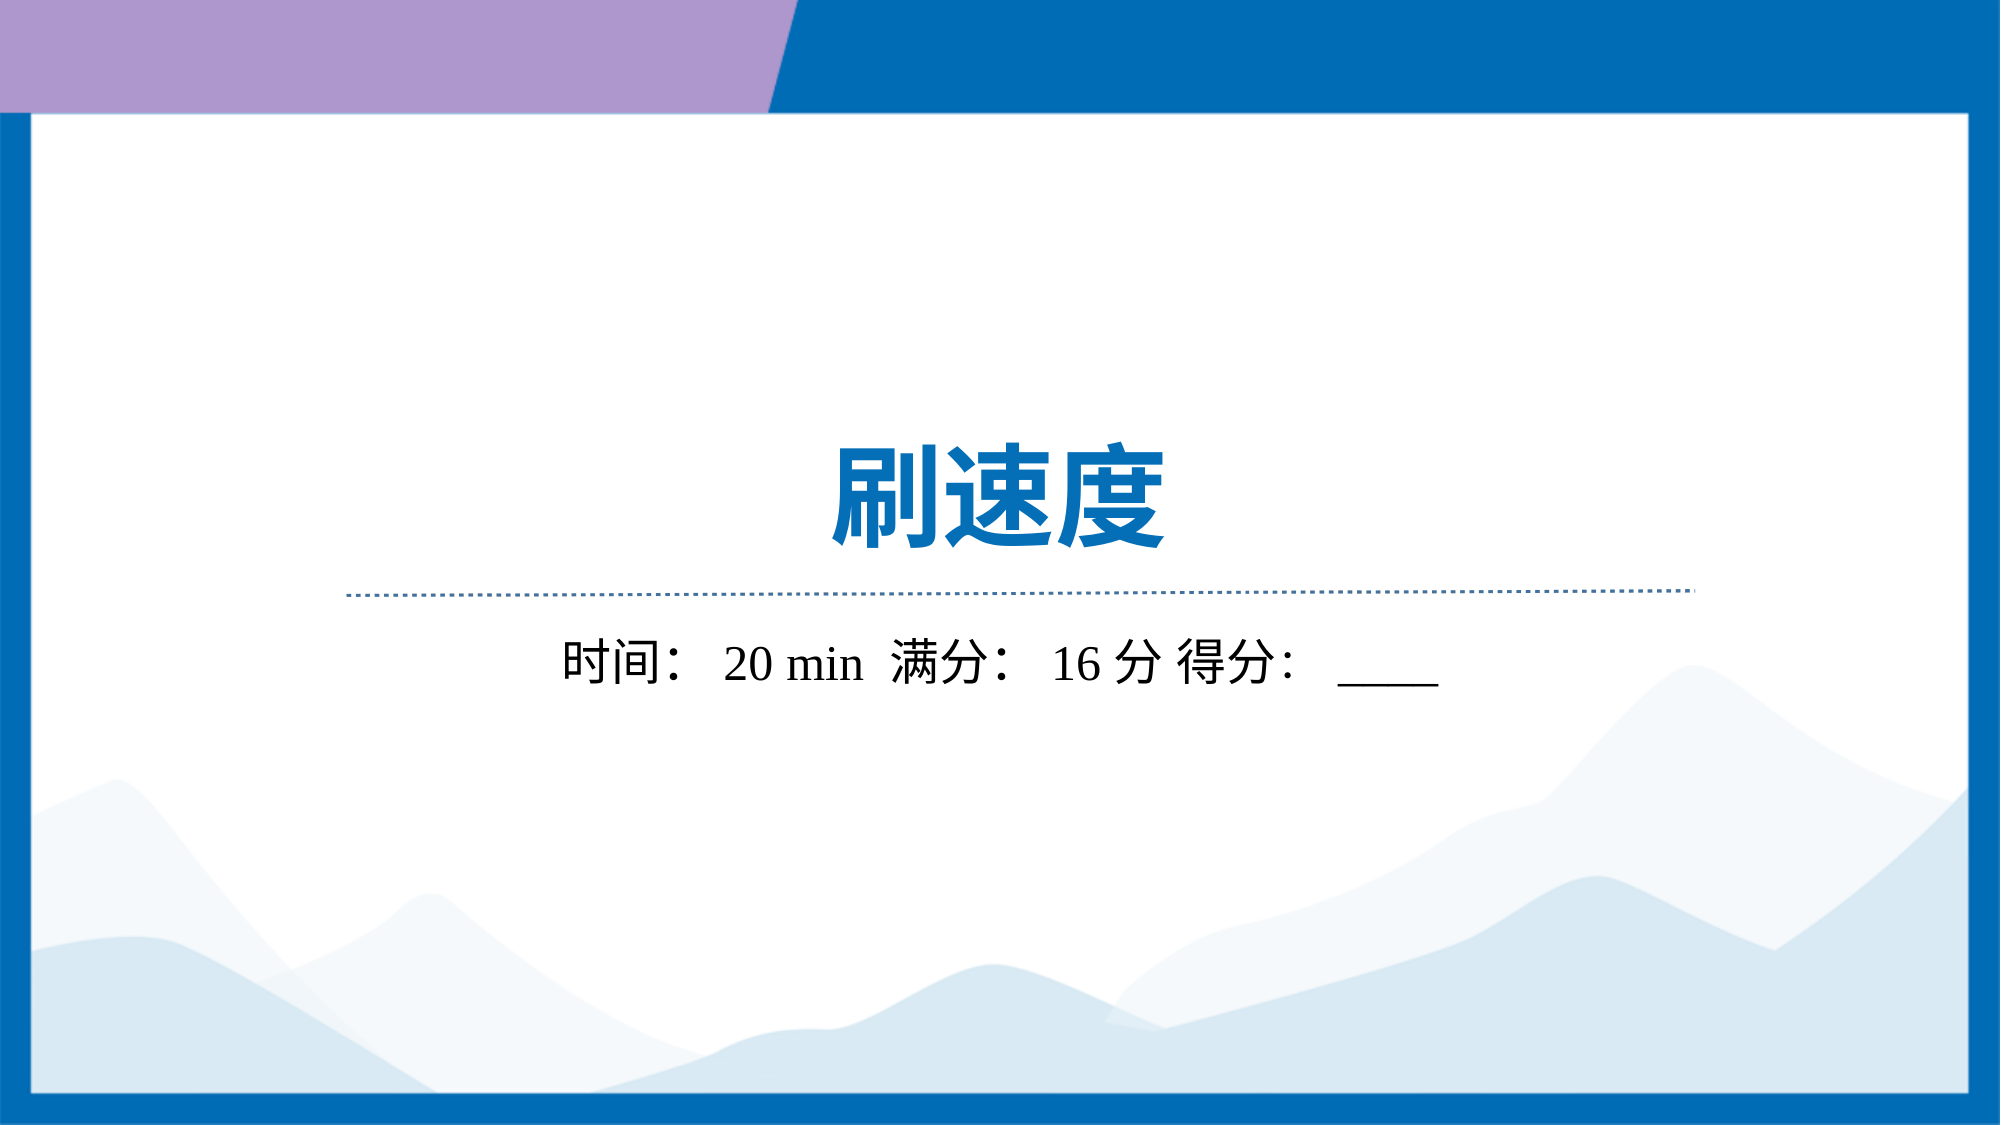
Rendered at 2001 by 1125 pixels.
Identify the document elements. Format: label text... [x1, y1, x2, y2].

text_box 刷速度 [35, 408, 1962, 561]
picture [0, 0, 2000, 1125]
text_box 时间：20 min 满分：16分 得分：____ [82, 602, 1917, 681]
